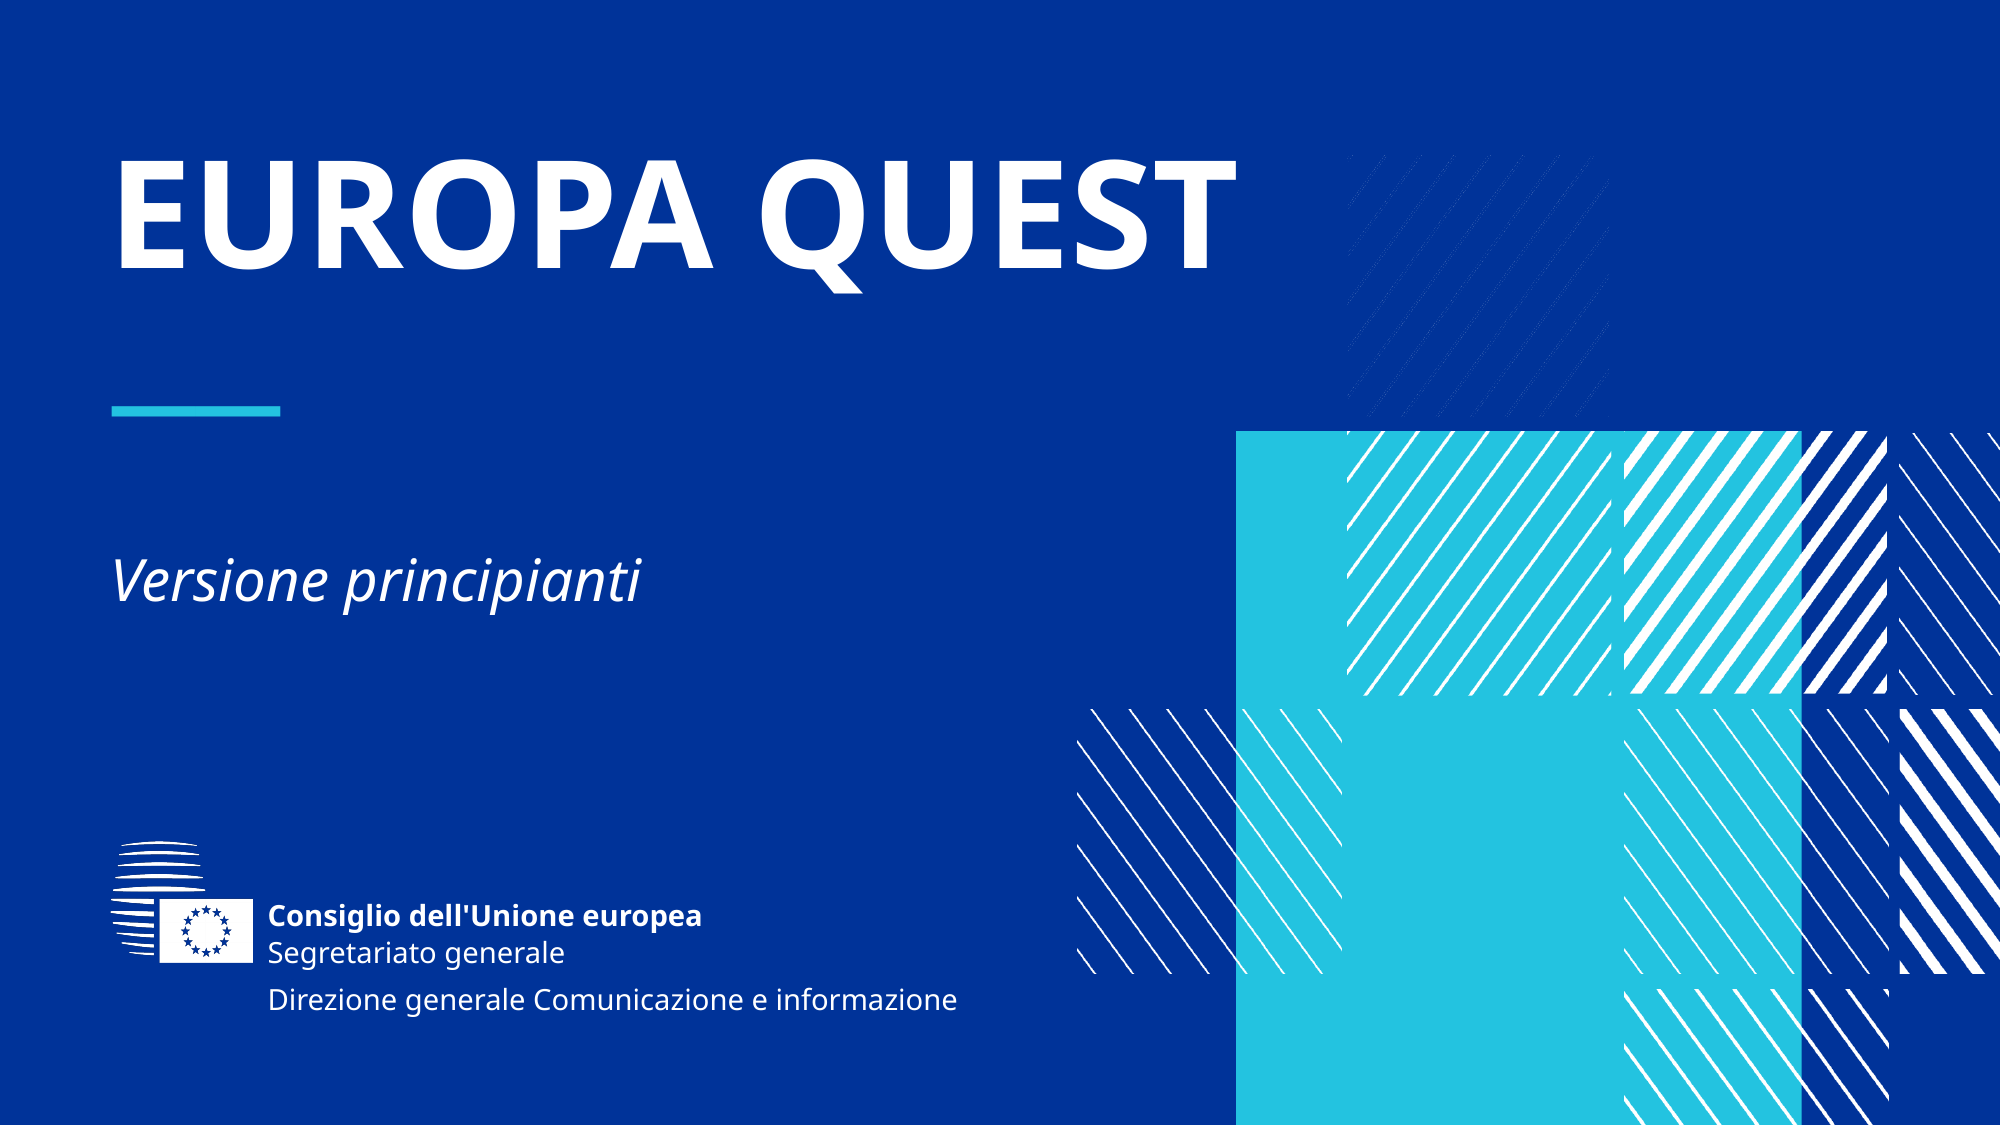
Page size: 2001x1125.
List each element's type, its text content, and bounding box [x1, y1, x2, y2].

text_box Versione principianti [110, 544, 1117, 679]
picture [1624, 431, 1887, 694]
picture [1624, 709, 1889, 974]
picture [1347, 155, 1609, 417]
picture [1077, 709, 1342, 974]
picture [1624, 989, 1889, 1125]
text_box [1235, 430, 1803, 1125]
text_box EUROPA QUEST ⸺ [93, 131, 1348, 463]
picture [1899, 433, 2000, 695]
picture [1899, 709, 2000, 974]
picture [1347, 431, 1612, 696]
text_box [110, 841, 1184, 1086]
